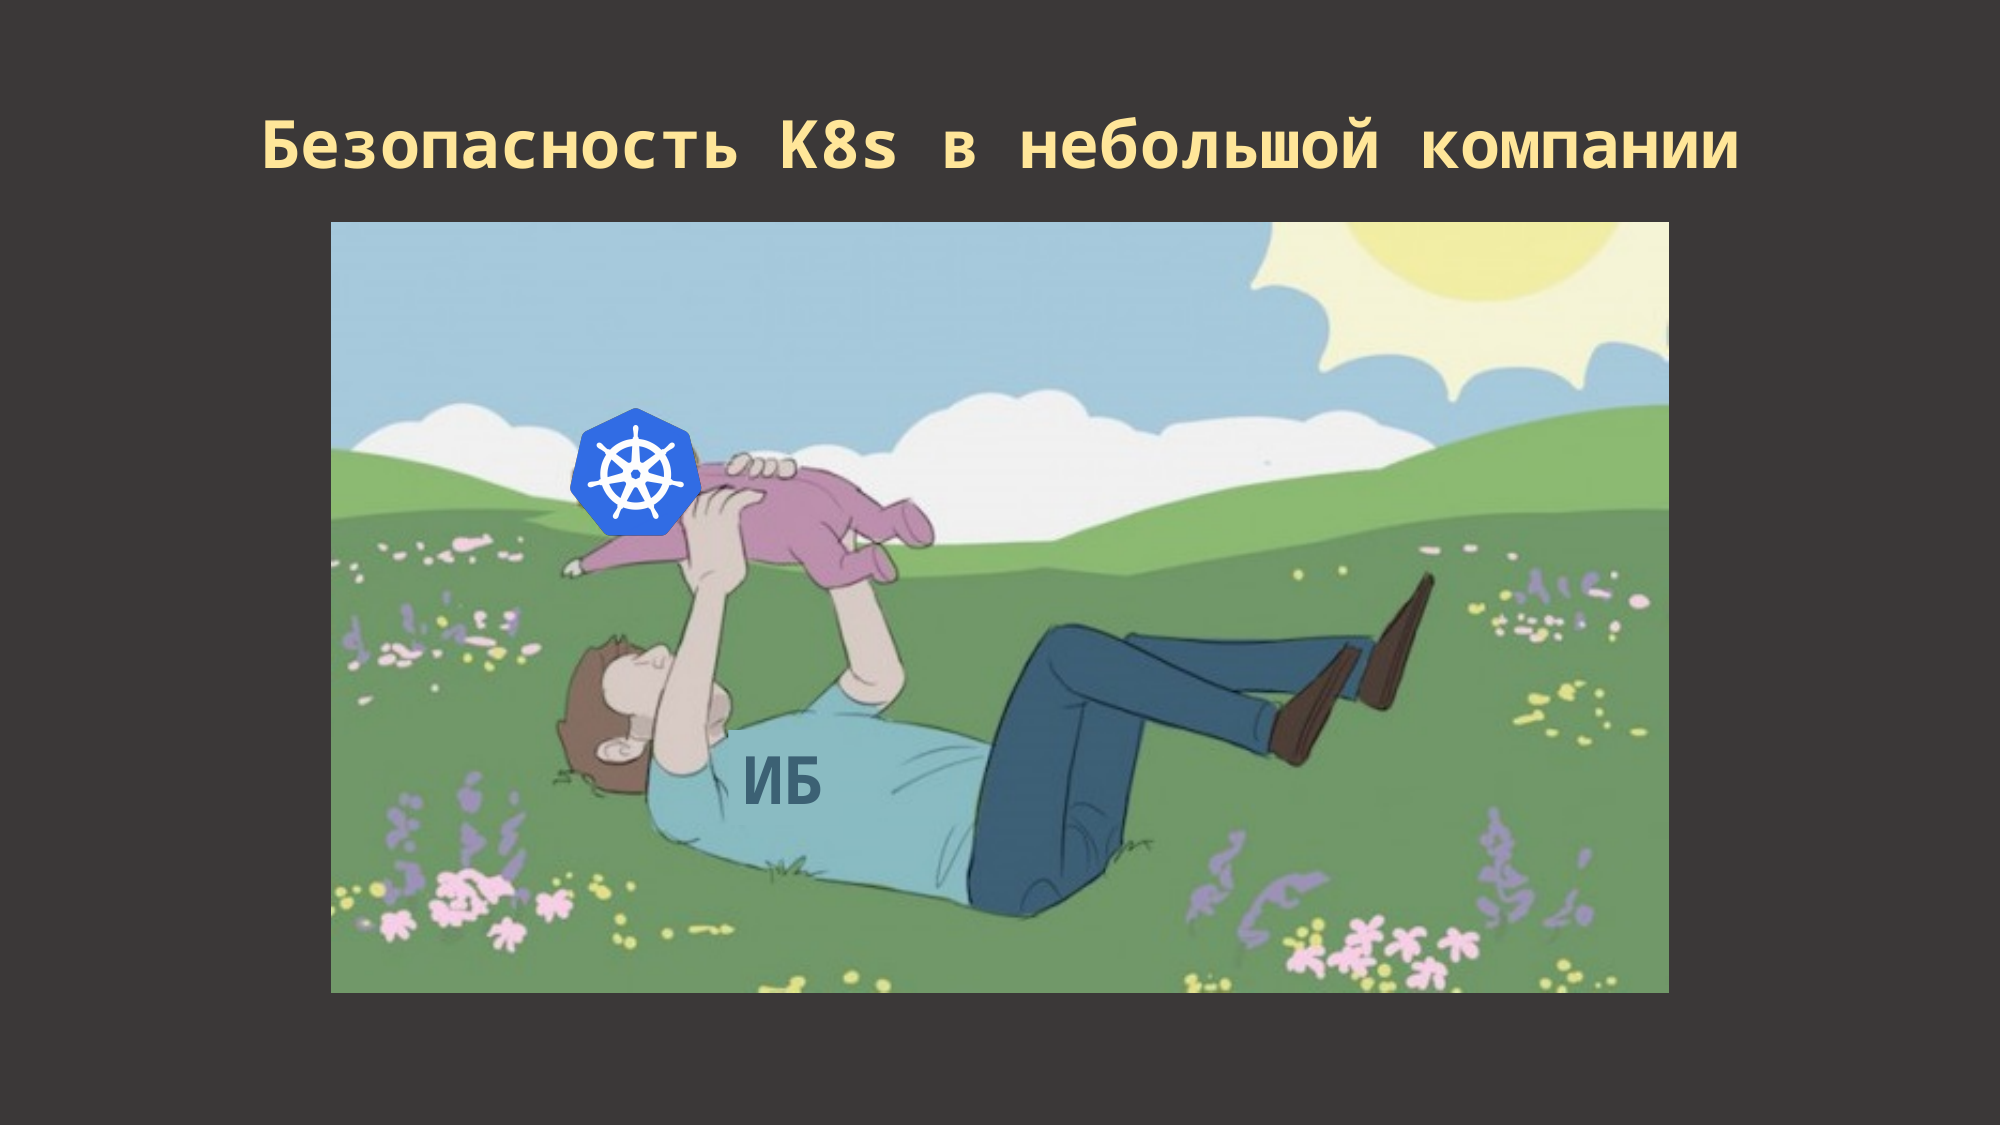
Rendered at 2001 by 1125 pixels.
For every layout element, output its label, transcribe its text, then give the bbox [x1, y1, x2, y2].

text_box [331, 222, 1669, 993]
text_box Безопасность K8s в небольшой компании [0, 94, 2000, 190]
